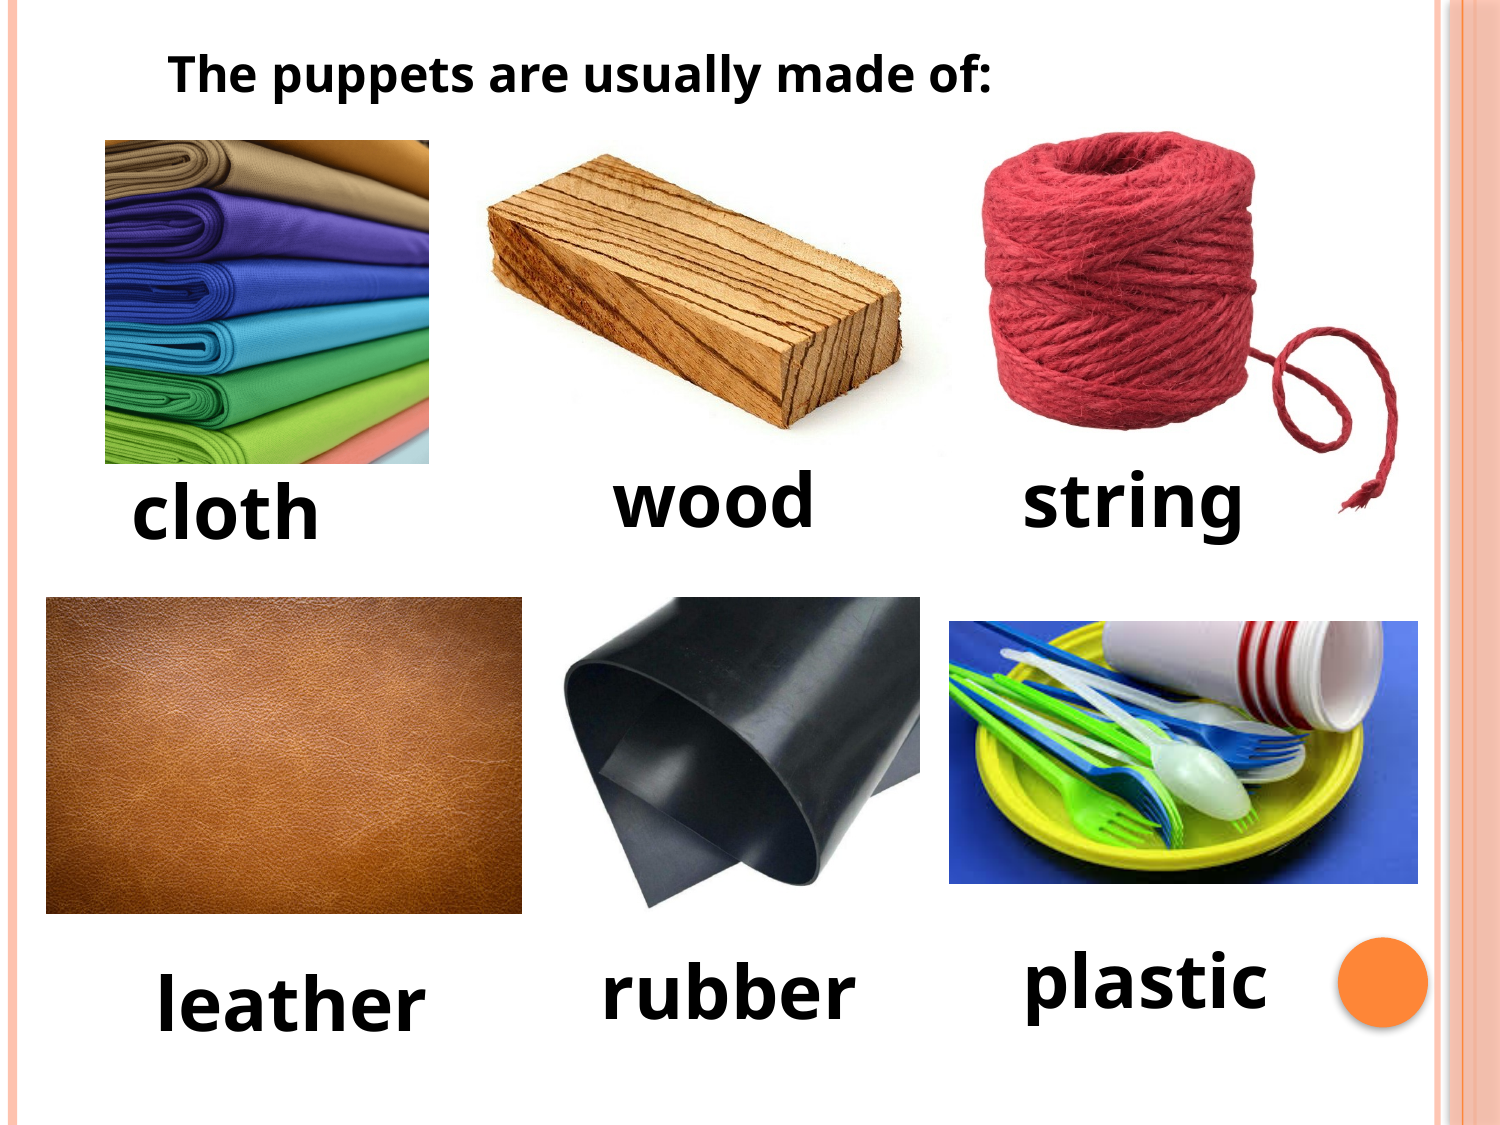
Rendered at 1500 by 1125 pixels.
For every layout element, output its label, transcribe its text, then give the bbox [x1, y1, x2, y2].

text_box cloth [117, 473, 422, 562]
text_box rubber [585, 937, 950, 1043]
text_box plastic [1007, 925, 1372, 1031]
text_box leather [140, 949, 504, 1054]
picture [104, 140, 429, 464]
text_box The puppets are usually made of: [152, 35, 1254, 110]
picture [526, 597, 920, 919]
picture [46, 597, 522, 915]
picture [972, 104, 1407, 540]
text_box wood [597, 466, 903, 550]
picture [948, 620, 1419, 885]
picture [444, 140, 953, 458]
